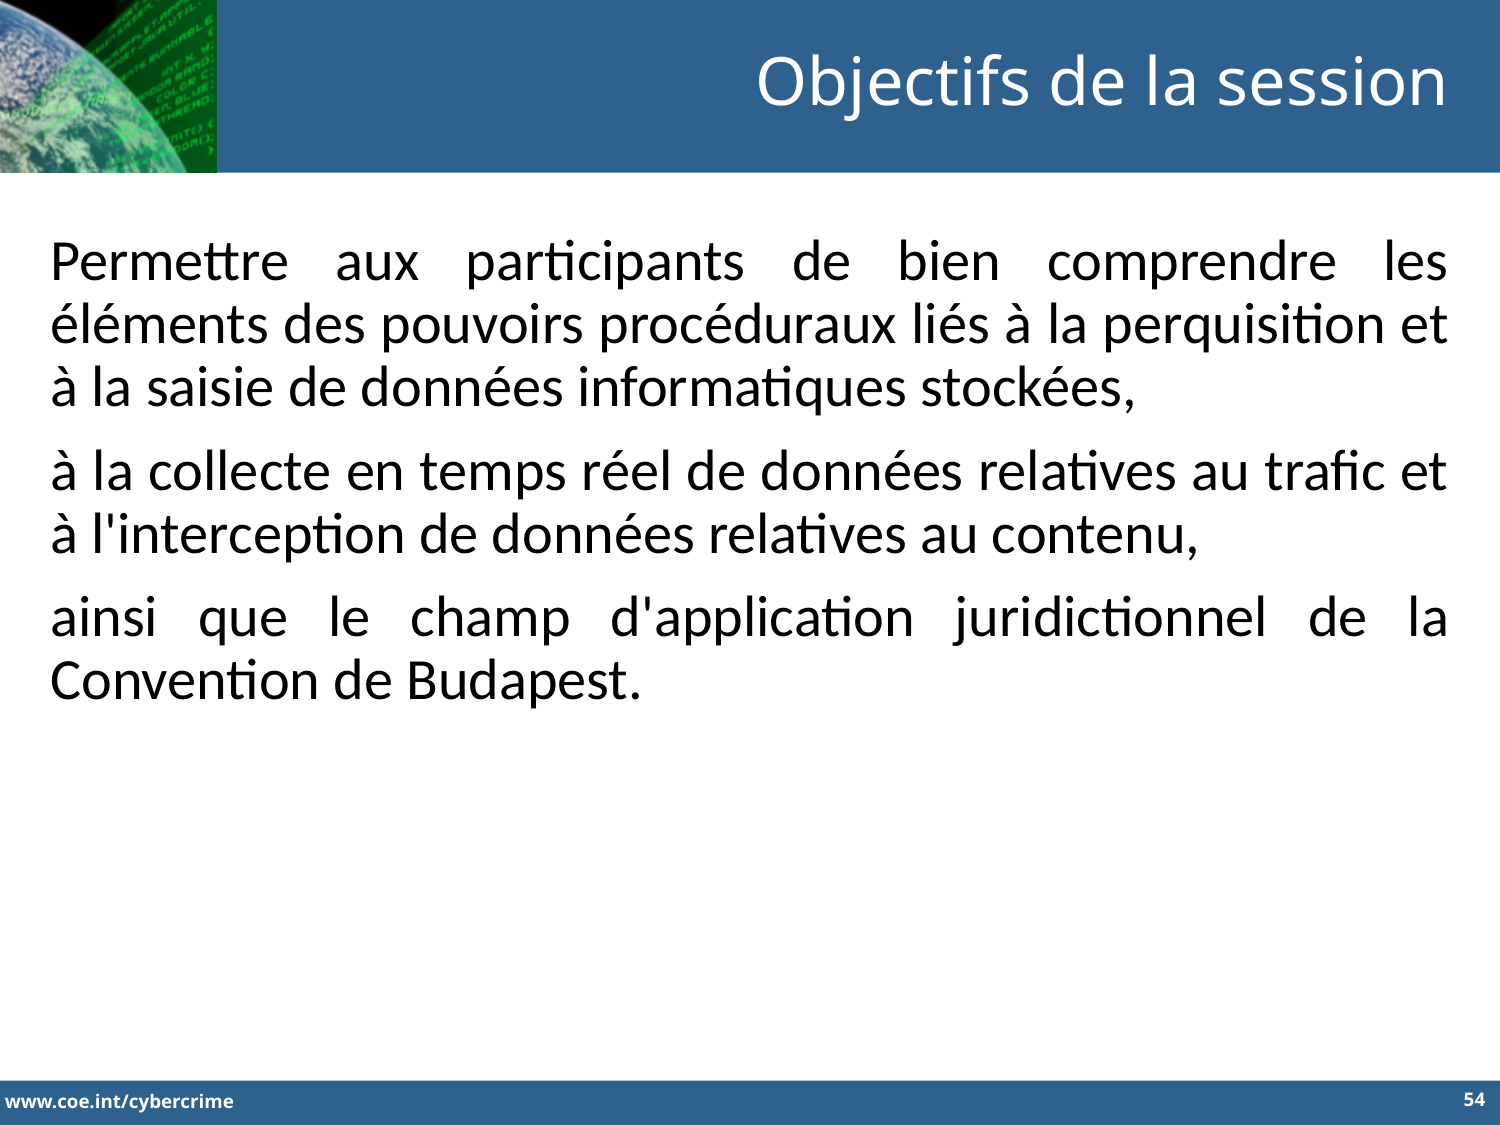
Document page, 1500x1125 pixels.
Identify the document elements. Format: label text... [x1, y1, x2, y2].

picture [0, 1, 217, 173]
text_box Objectifs de la session [230, 31, 1483, 126]
text_box Permettre aux participants de bien comprendre les éléments des pouvoirs procéduraux liés à la perquisition et à la saisie de données informatiques stockées, à la collecte en temps réel de données relatives au trafic et à l'interception de données relatives au contenu, ainsi que le champ d'application juridictionnel de la Convention de Budapest. [35, 223, 1465, 917]
